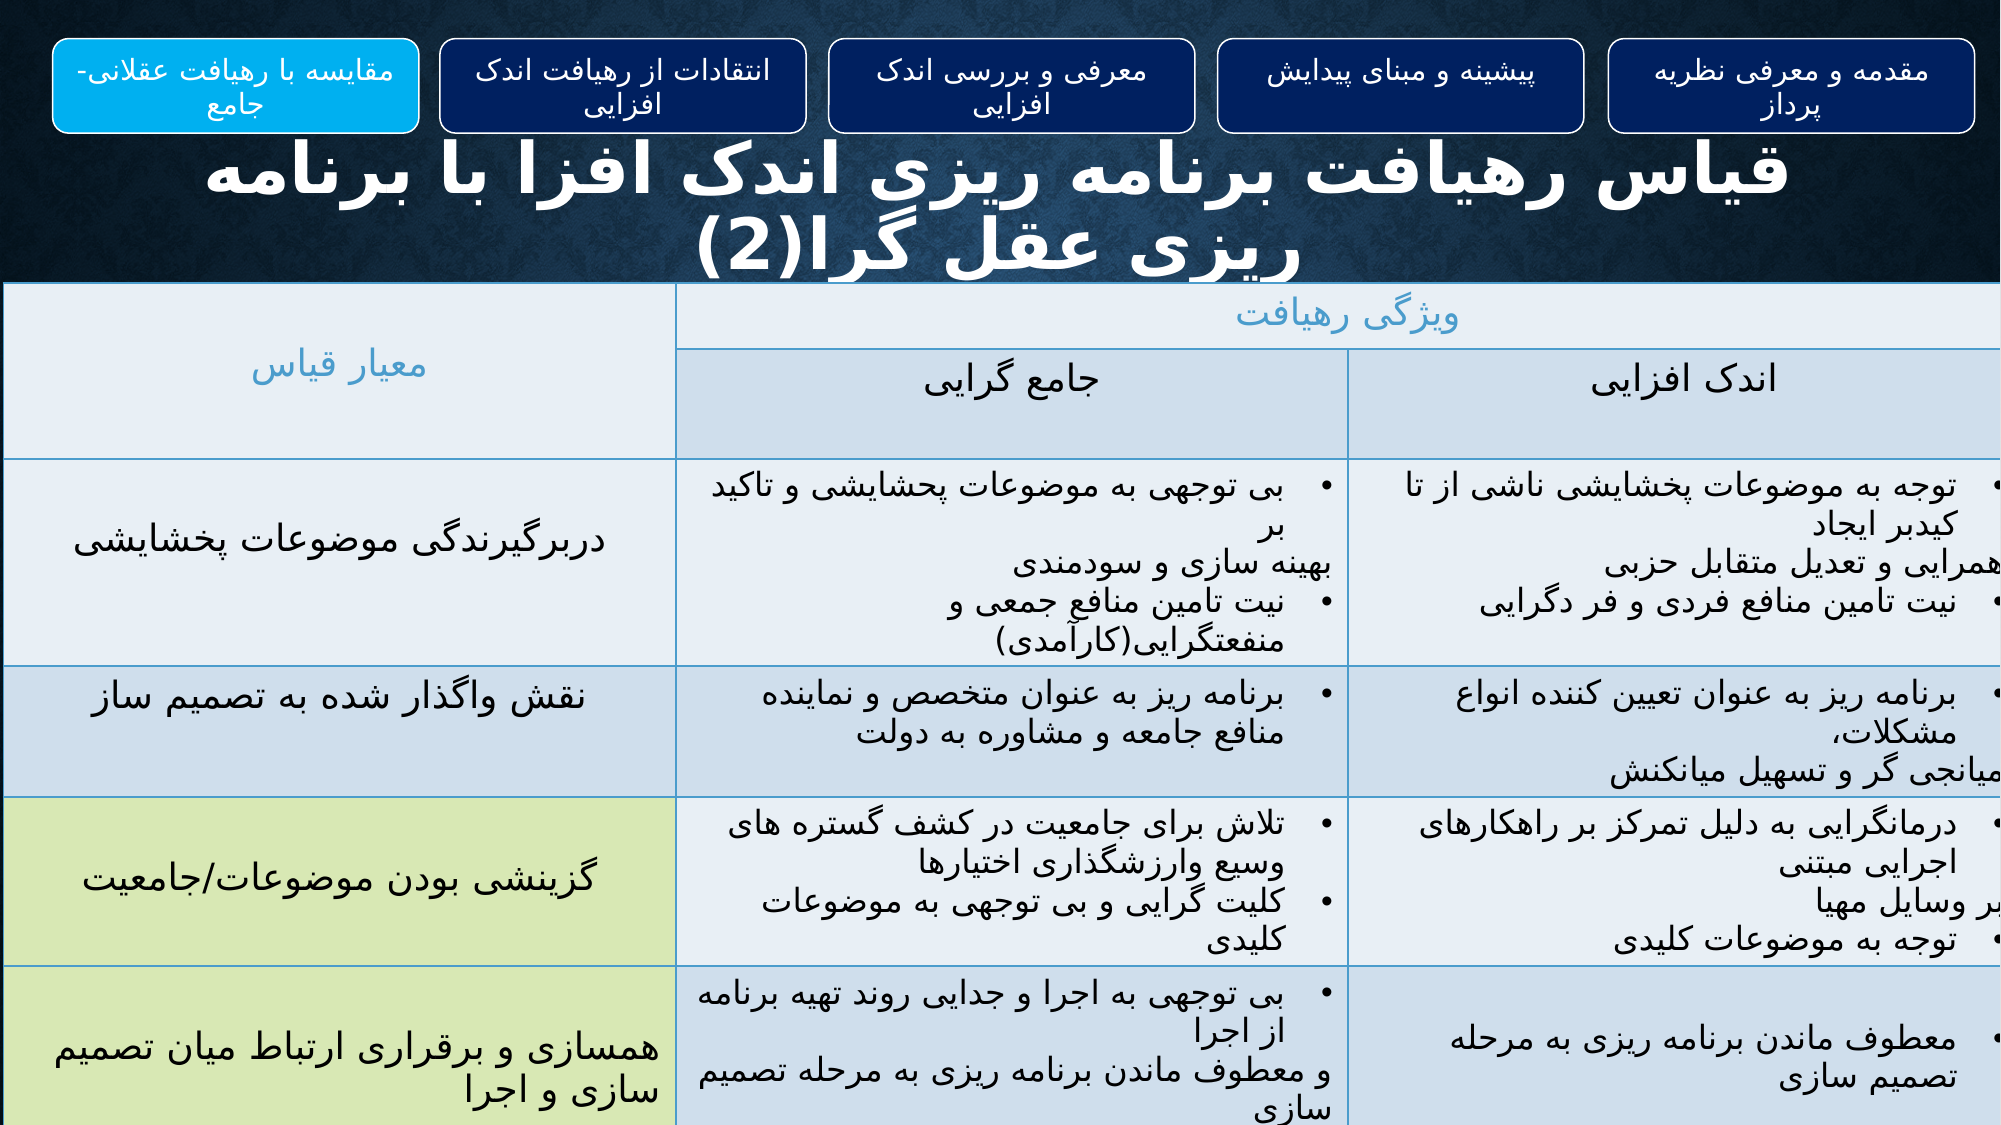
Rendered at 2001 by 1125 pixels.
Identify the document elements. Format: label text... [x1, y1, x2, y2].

table_cell برنامه ریز به عنوان تعیین کننده انواع مشکلات، میانجی گر و تسهیل میانکنش [1349, 667, 2000, 796]
table_cell توجه به موضوعات پخشایشی ناشی از تا کیدبر ایجاد همرایی و تعدیل متقابل حزبی نیت تامین منافع فردی و فر دگرایی [1349, 460, 2000, 665]
text_box پیشینه و مبنای پیدایش [1217, 38, 1584, 134]
text_box مقدمه و معرفی نظریه پرداز [1608, 38, 1975, 134]
title قیاس رهیافت برنامه ریزی اندک افزا با برنامه ریزی عقل گرا(2) [149, 99, 1849, 282]
table_cell جامع گرایی [677, 350, 1347, 458]
table_cell درمانگرایی به دلیل تمرکز بر راهکارهای اجرایی مبتنی بر وسایل مهیا توجه به موضوعات کلیدی [1349, 798, 2000, 965]
text_box انتقادات از رهیافت اندک افزایی [439, 38, 807, 134]
table_cell دربرگیرندگی موضوعات پخشایشی [4, 460, 675, 665]
table_cell معطوف ماندن برنامه ریزی به مرحله تصمیم سازی [1349, 967, 2000, 1125]
table_cell برنامه ریز به عنوان متخصص و نماینده منافع جامعه و مشاوره به دولت [677, 667, 1347, 796]
table_cell اندک افزایی [1349, 350, 2000, 458]
table_header معیار قیاس [4, 284, 675, 458]
table_cell تلاش برای جامعیت در کشف گستره های وسیع وارزشگذاری اختیارها کلیت گرایی و بی توجهی به موضوعات کلیدی [677, 798, 1347, 965]
table_cell بی توجهی به اجرا و جدایی روند تهیه برنامه از اجرا و معطوف ماندن برنامه ریزی به مرحله تصمیم سازی [677, 967, 1347, 1125]
table_cell همسازی و برقراری ارتباط میان تصمیم سازی و اجرا [4, 967, 675, 1125]
text_box مقایسه با رهیافت عقلانی-جامع [52, 38, 419, 134]
table_cell نقش واگذار شده به تصمیم ساز [4, 667, 675, 796]
text_box معرفی و بررسی اندک افزایی [828, 38, 1195, 134]
table_cell گزینشی بودن موضوعات/جامعیت [4, 798, 675, 965]
table_cell بی توجهی به موضوعات پحشایشی و تاکید بر بهینه سازی و سودمندی نیت تامین منافع جمعی و منفعتگرایی(کارآمدی) [677, 460, 1347, 665]
table_header ویژگی رهیافت [677, 284, 2000, 348]
